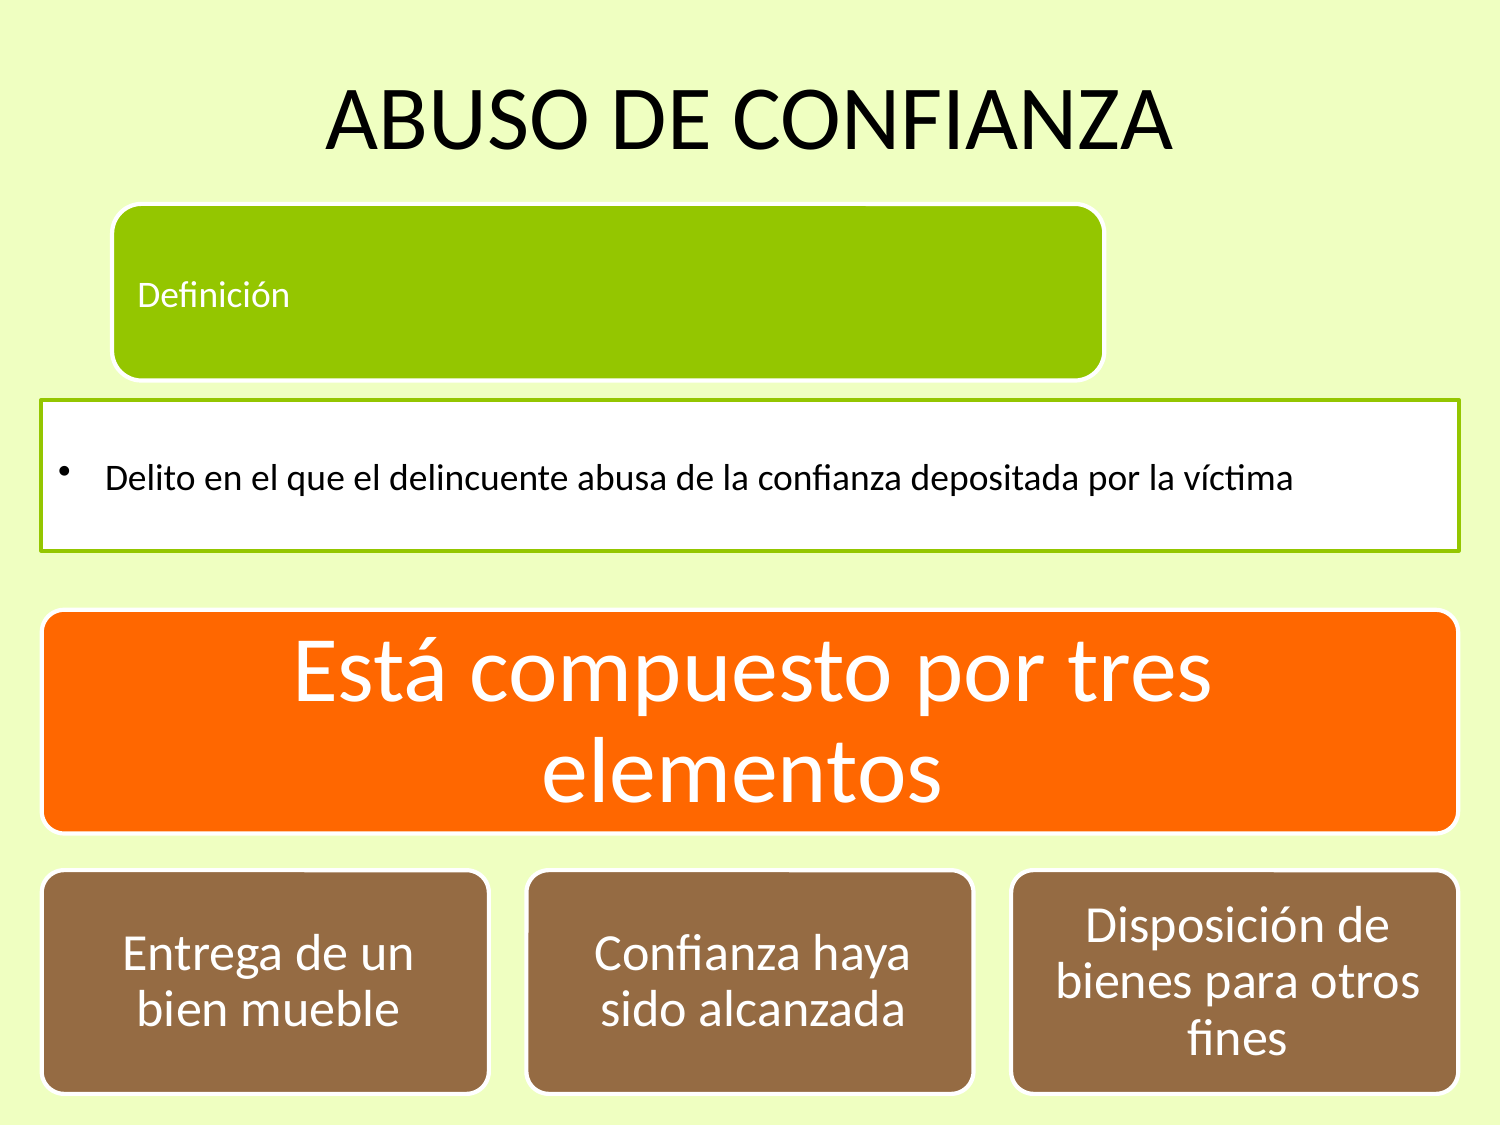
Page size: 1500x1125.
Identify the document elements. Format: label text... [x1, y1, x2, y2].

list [41, 184, 1459, 551]
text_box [41, 609, 1459, 1095]
title ABUSO DE CONFIANZA [75, 19, 1425, 182]
